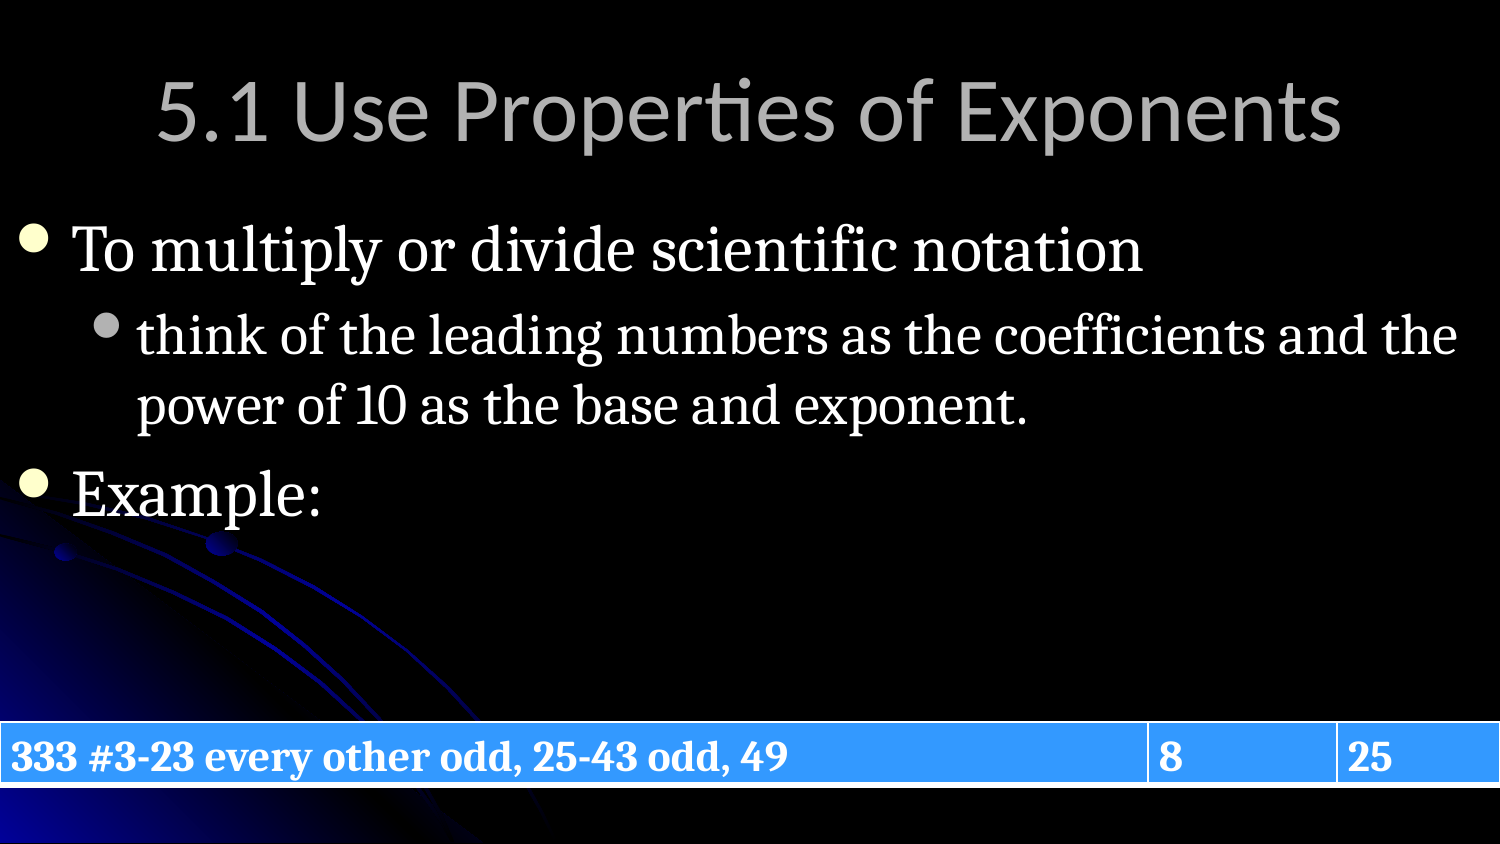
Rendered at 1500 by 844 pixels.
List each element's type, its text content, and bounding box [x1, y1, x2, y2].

table_header 25 [1338, 723, 1499, 782]
table_header 333 #3-23 every other odd, 25-43 odd, 49 [1, 723, 1147, 782]
table_header 8 [1149, 723, 1336, 782]
title 5.1 Use Properties of Exponents [0, 33, 1500, 175]
